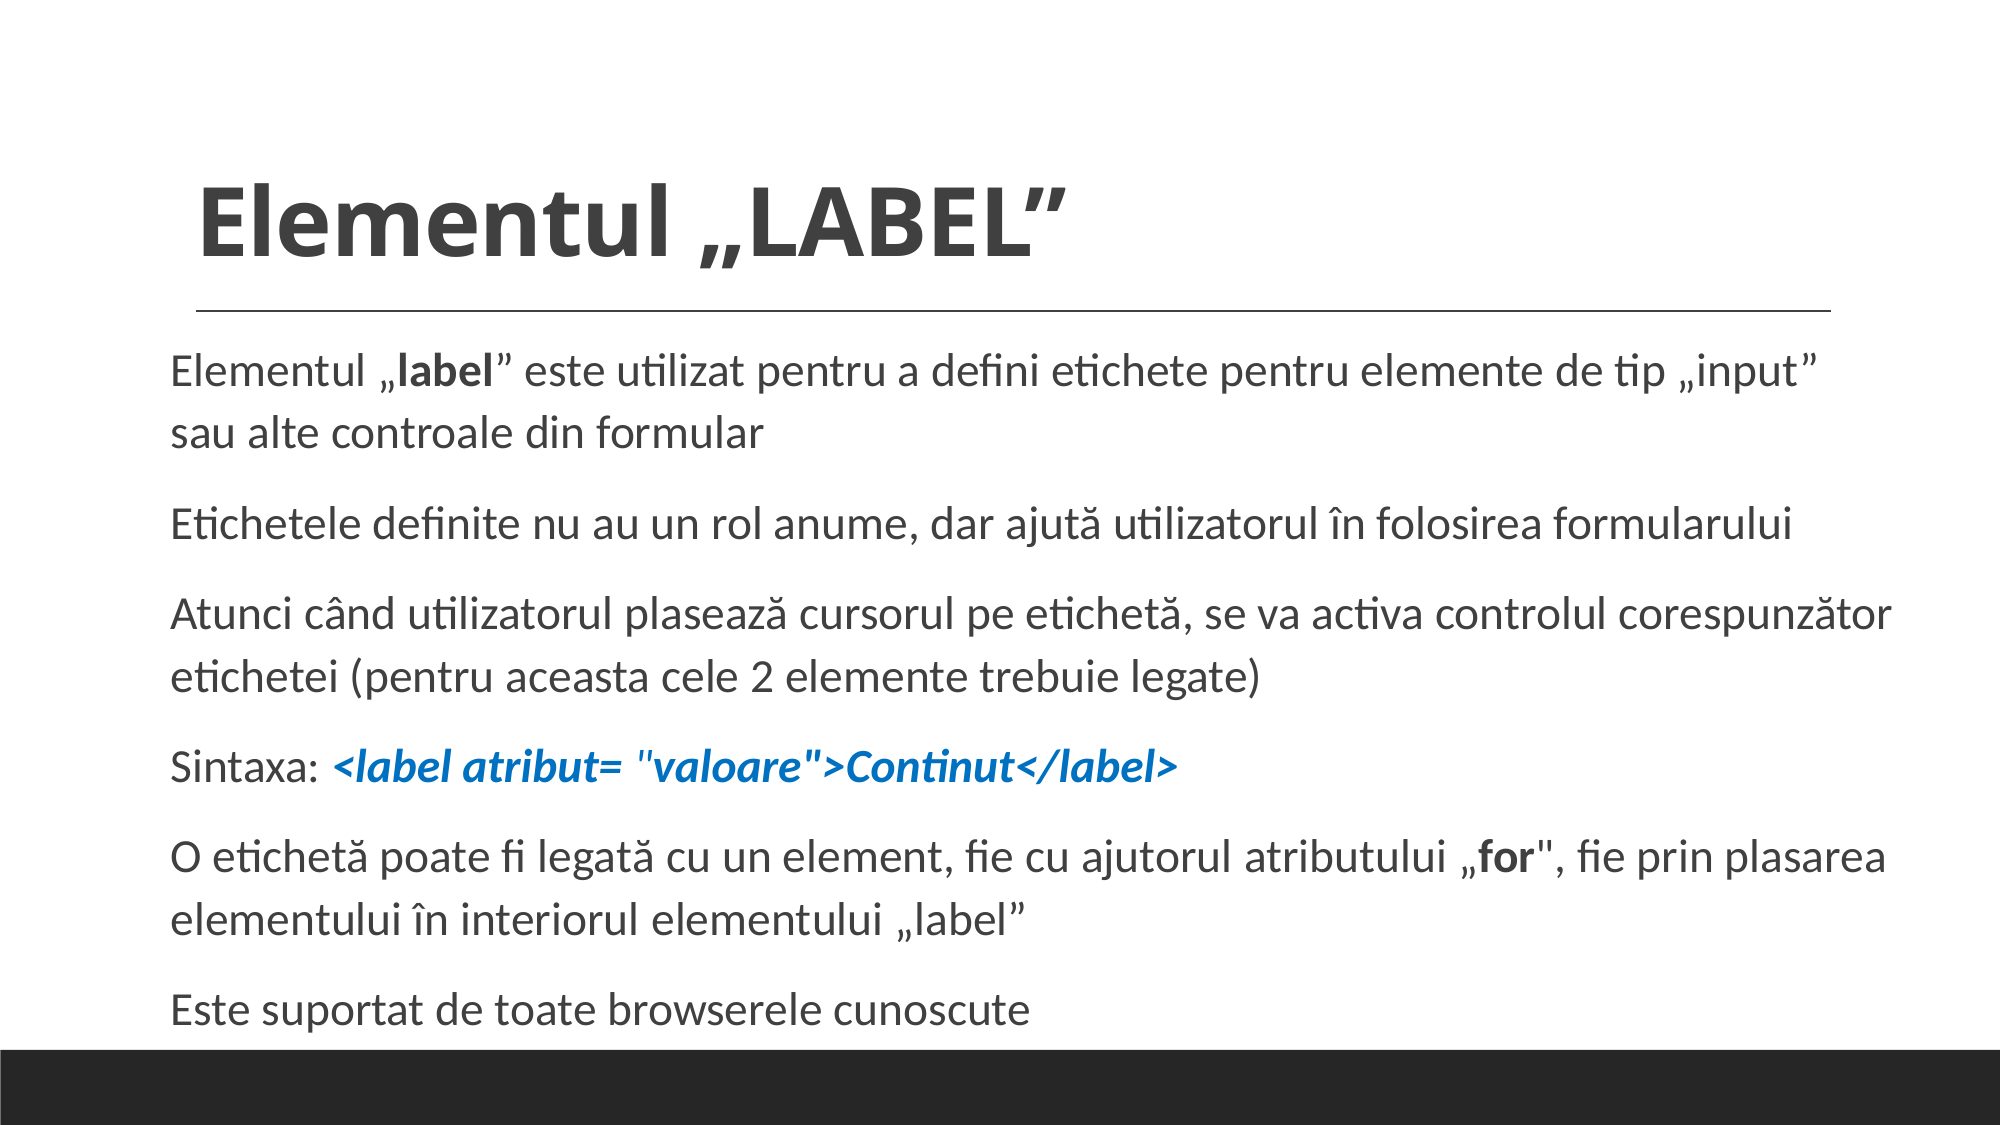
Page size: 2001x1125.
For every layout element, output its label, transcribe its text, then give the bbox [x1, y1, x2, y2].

title Elementul „LABEL” [180, 47, 1830, 285]
list Elementul „label” este utilizat pentru a defini etichete pentru elemente de tip „input” sau alte controale din formular Etichetele definite nu au un rol anume, dar ajută utilizatorul în folosirea formularului Atunci când utilizatorul plasează cursorul pe etichetă, se va activa controlul corespunzător etichetei (pentru aceasta cele 2 elemente trebuie legate) Sintaxa: <label atribut= "valoare">Continut</label> O etichetă poate fi legată cu un element, fie cu ajutorul atributului „for", fie prin plasarea elementului în interiorul elementului „label” Este suportat de toate browserele cunoscute [156, 325, 1899, 1049]
